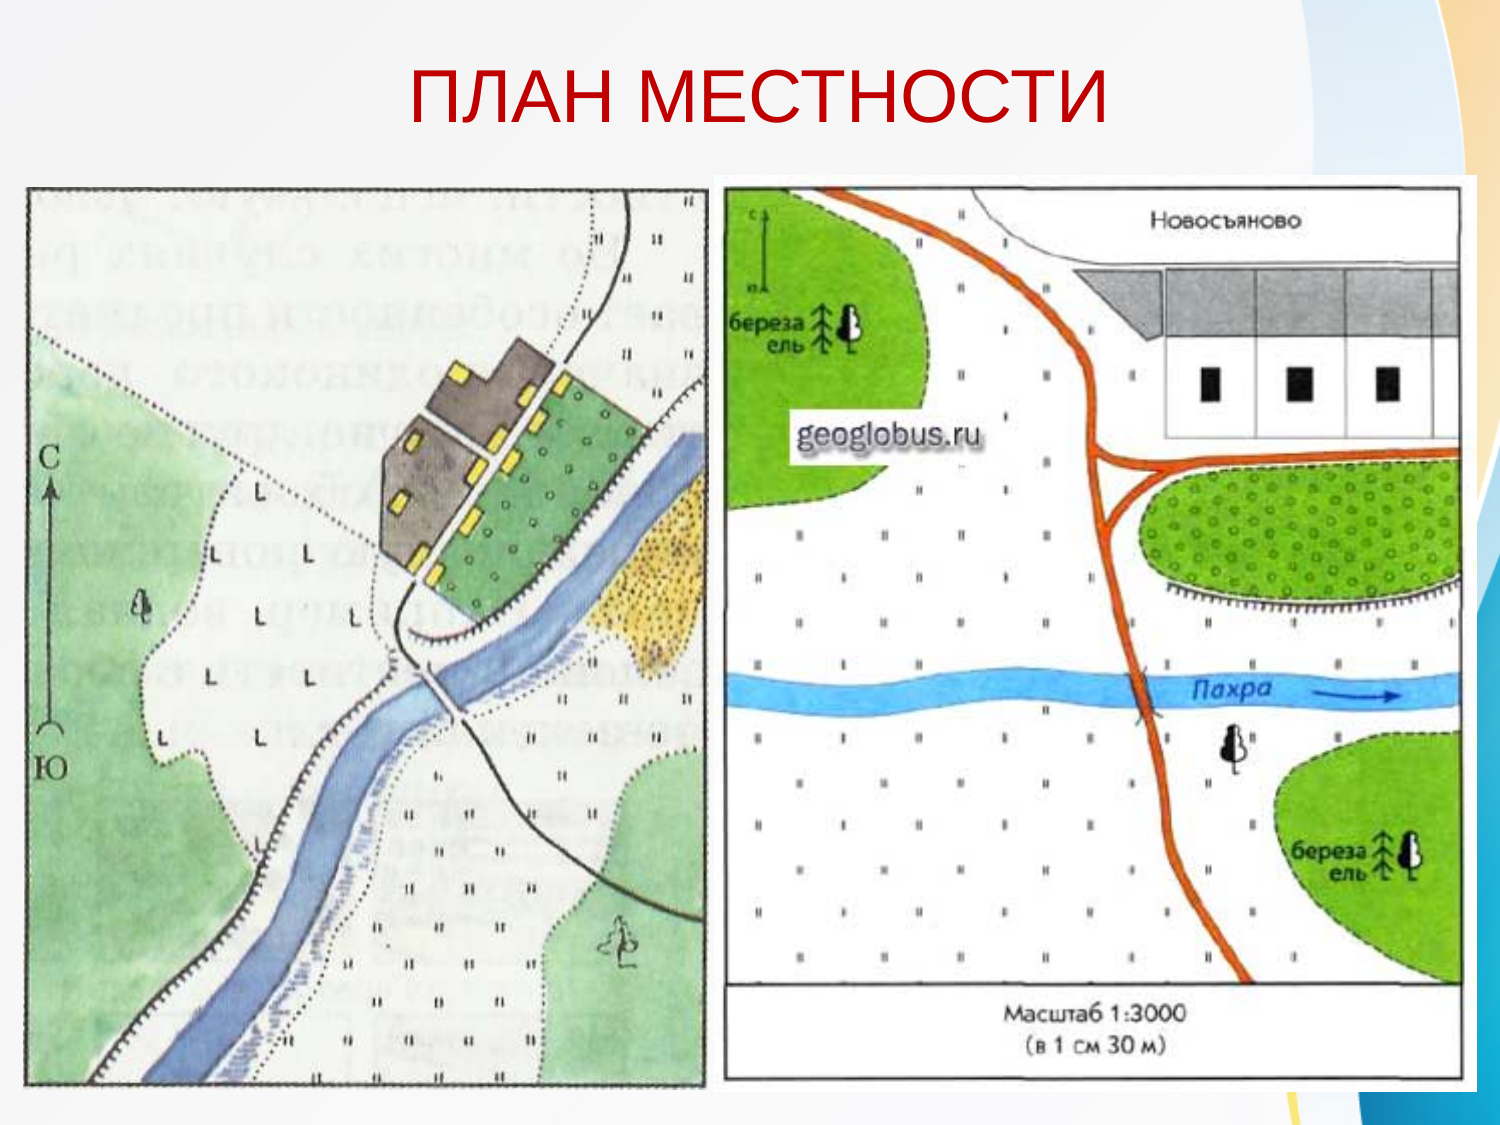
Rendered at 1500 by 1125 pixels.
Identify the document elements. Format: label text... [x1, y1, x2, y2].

picture [0, 0, 1500, 1125]
title ПЛАН МЕСТНОСТИ [46, 23, 1473, 162]
